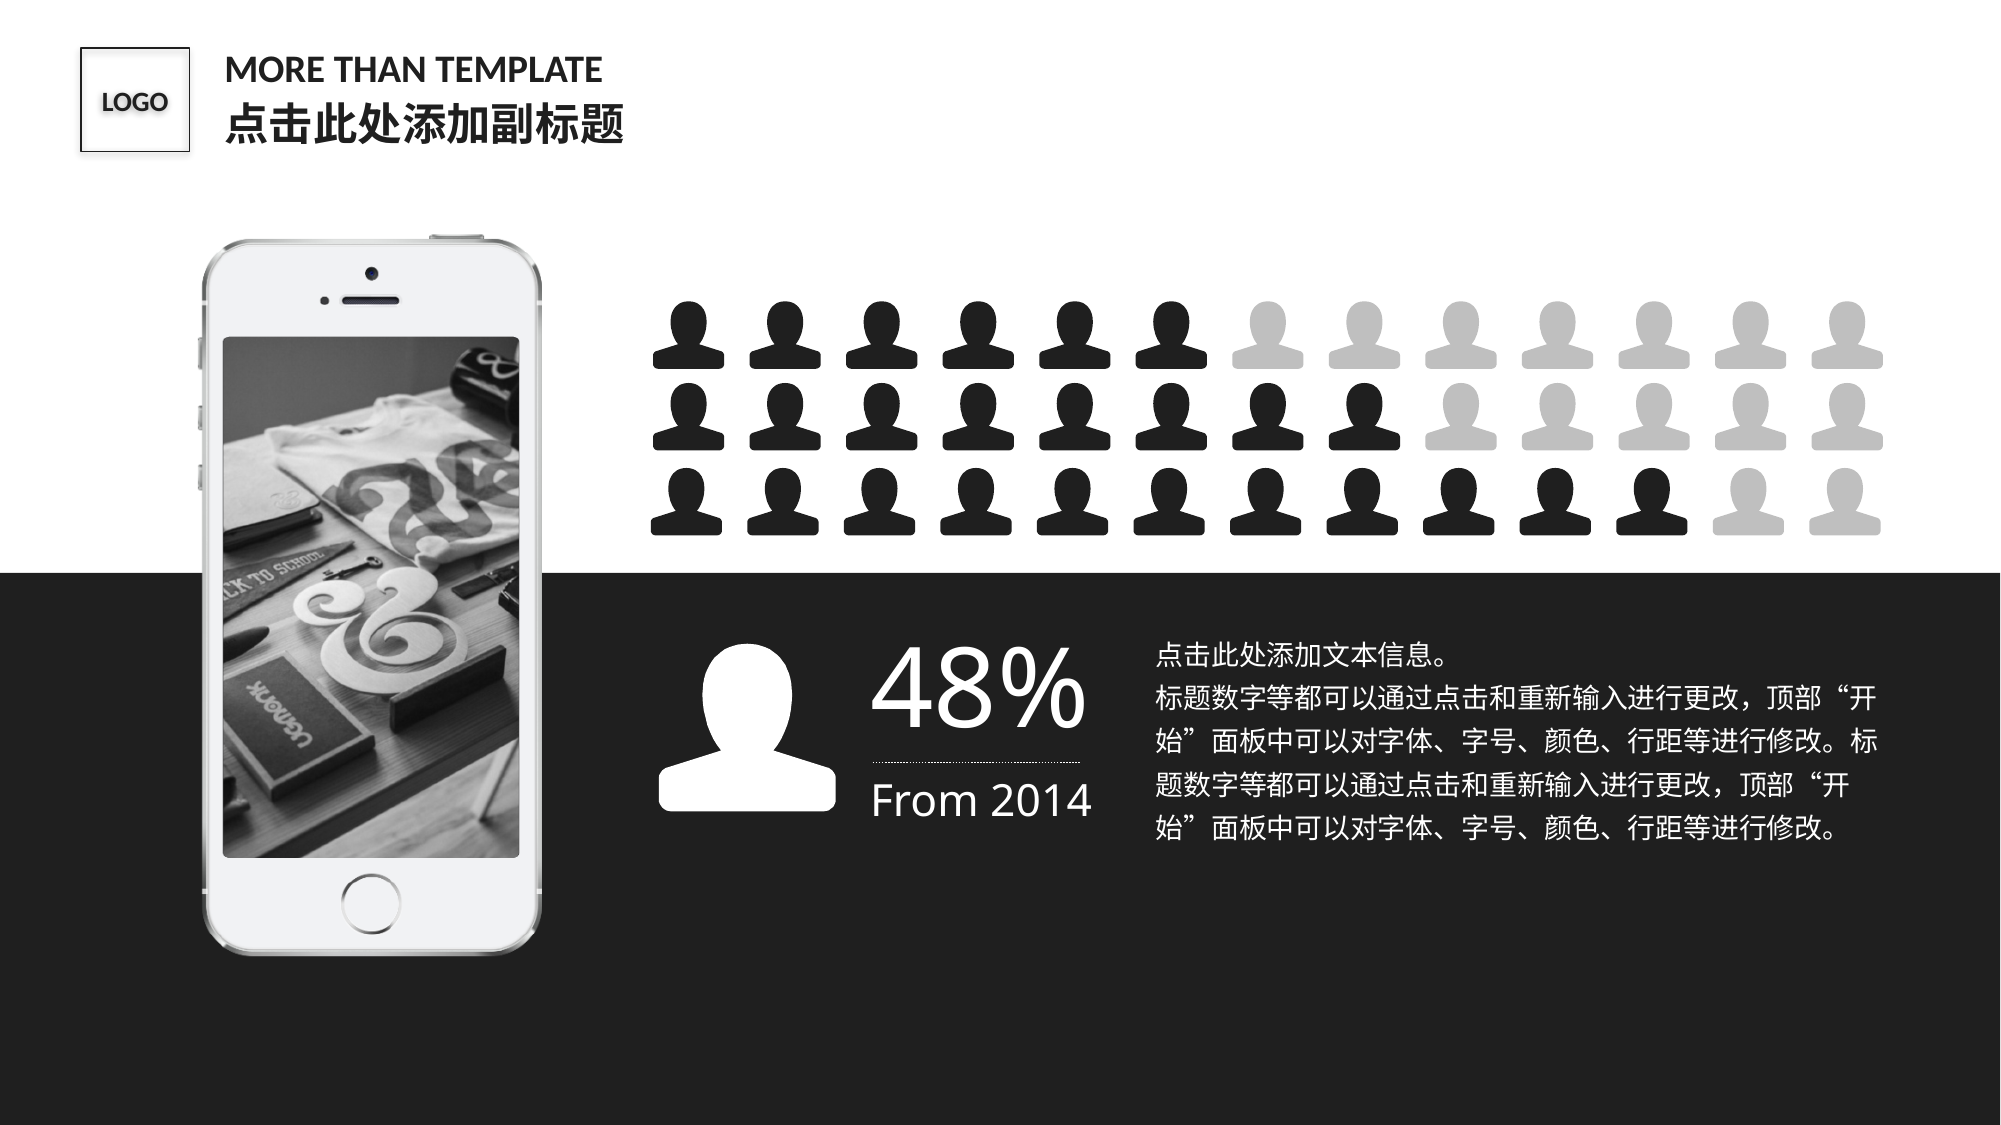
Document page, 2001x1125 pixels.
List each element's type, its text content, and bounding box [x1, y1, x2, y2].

text_box [1425, 301, 1497, 369]
text_box [1039, 382, 1111, 451]
text_box [942, 382, 1014, 451]
text_box [1618, 301, 1690, 369]
text_box [1811, 301, 1883, 369]
text_box [650, 467, 722, 536]
text_box [1135, 301, 1207, 369]
text_box [846, 382, 918, 451]
text_box [747, 467, 819, 536]
text_box [1328, 301, 1401, 369]
text_box [1423, 467, 1495, 536]
text_box [1232, 382, 1304, 451]
text_box [1616, 467, 1688, 536]
text_box [653, 301, 725, 369]
text_box [1618, 382, 1690, 451]
text_box [653, 382, 725, 451]
text_box [0, 572, 2001, 1125]
text_box [658, 643, 836, 812]
text_box MORE THAN TEMPLATE 点击此处添加副标题 [204, 29, 677, 159]
text_box [1036, 467, 1109, 536]
text_box [1133, 467, 1205, 536]
text_box LOGO [80, 47, 190, 152]
text_box [1521, 382, 1594, 451]
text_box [165, 200, 559, 987]
text_box [1328, 382, 1401, 451]
text_box [1715, 301, 1787, 369]
text_box [1232, 301, 1304, 369]
text_box 点击此处添加文本信息。 标题数字等都可以通过点击和重新输入进行更改，顶部“开始”面板中可以对字体、字号、颜色、行距等进行修改。标题数字等都可以通过点击和重新输入进行更改，顶部“开始”面板中可以对字体、字号、颜色、行距等进行修改。 [1135, 617, 1917, 855]
text_box [1521, 301, 1594, 369]
text_box [843, 467, 916, 536]
text_box [846, 301, 918, 369]
text_box [1519, 467, 1591, 536]
text_box [940, 467, 1012, 536]
text_box [1811, 382, 1883, 451]
text_box [1326, 467, 1398, 536]
text_box [1425, 382, 1497, 451]
text_box [749, 382, 821, 451]
text_box [1135, 382, 1207, 451]
text_box [1809, 467, 1881, 536]
text_box [1715, 382, 1787, 451]
text_box [942, 301, 1014, 369]
text_box [1039, 301, 1111, 369]
text_box [1712, 467, 1784, 536]
text_box [1230, 467, 1302, 536]
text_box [855, 608, 1136, 835]
text_box [749, 301, 821, 369]
